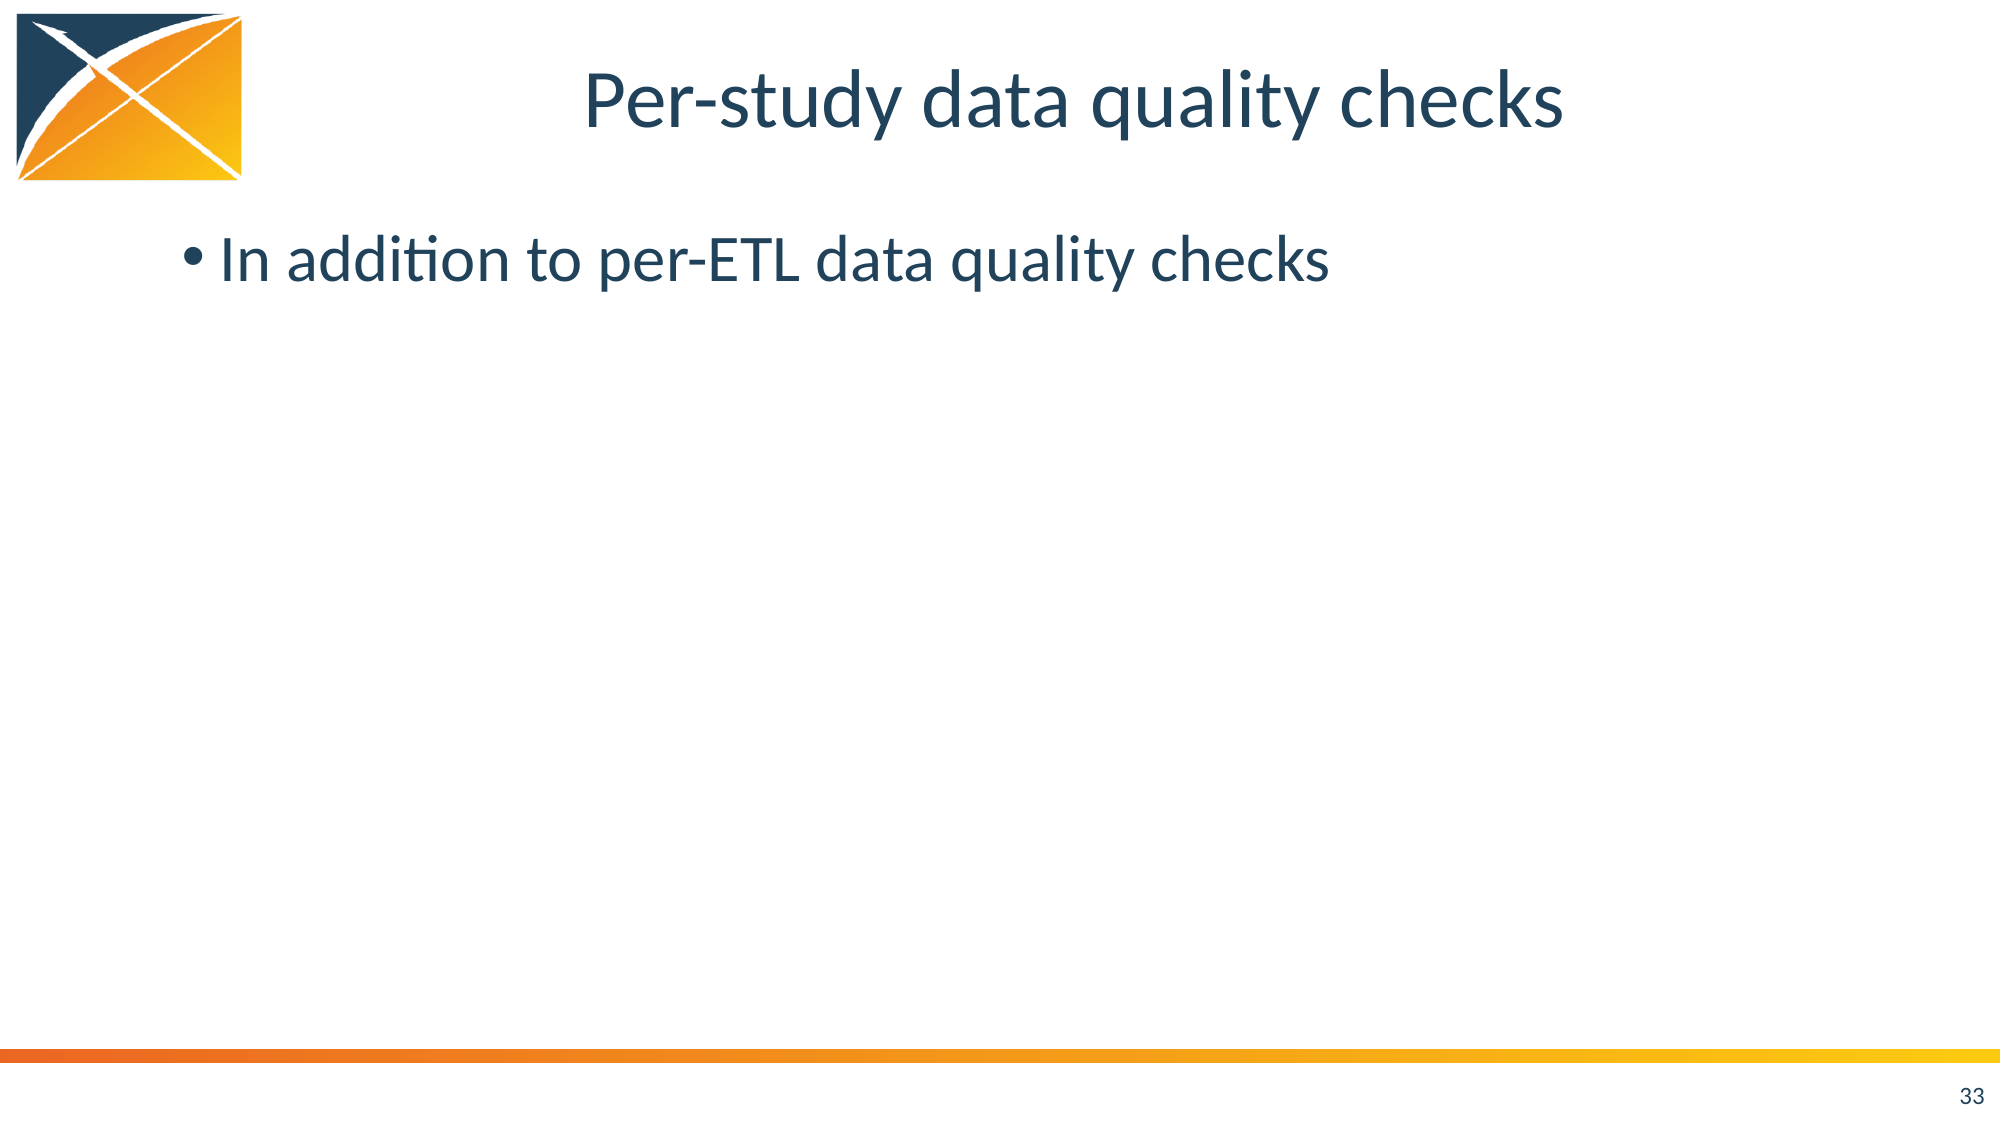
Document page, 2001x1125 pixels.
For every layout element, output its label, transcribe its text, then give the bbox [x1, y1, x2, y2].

title Per-study data quality checks [249, 24, 1900, 163]
list In addition to per-ETL data quality checks [99, 200, 1900, 1005]
picture [0, 0, 274, 200]
slide_number 33 [1533, 1065, 2000, 1125]
